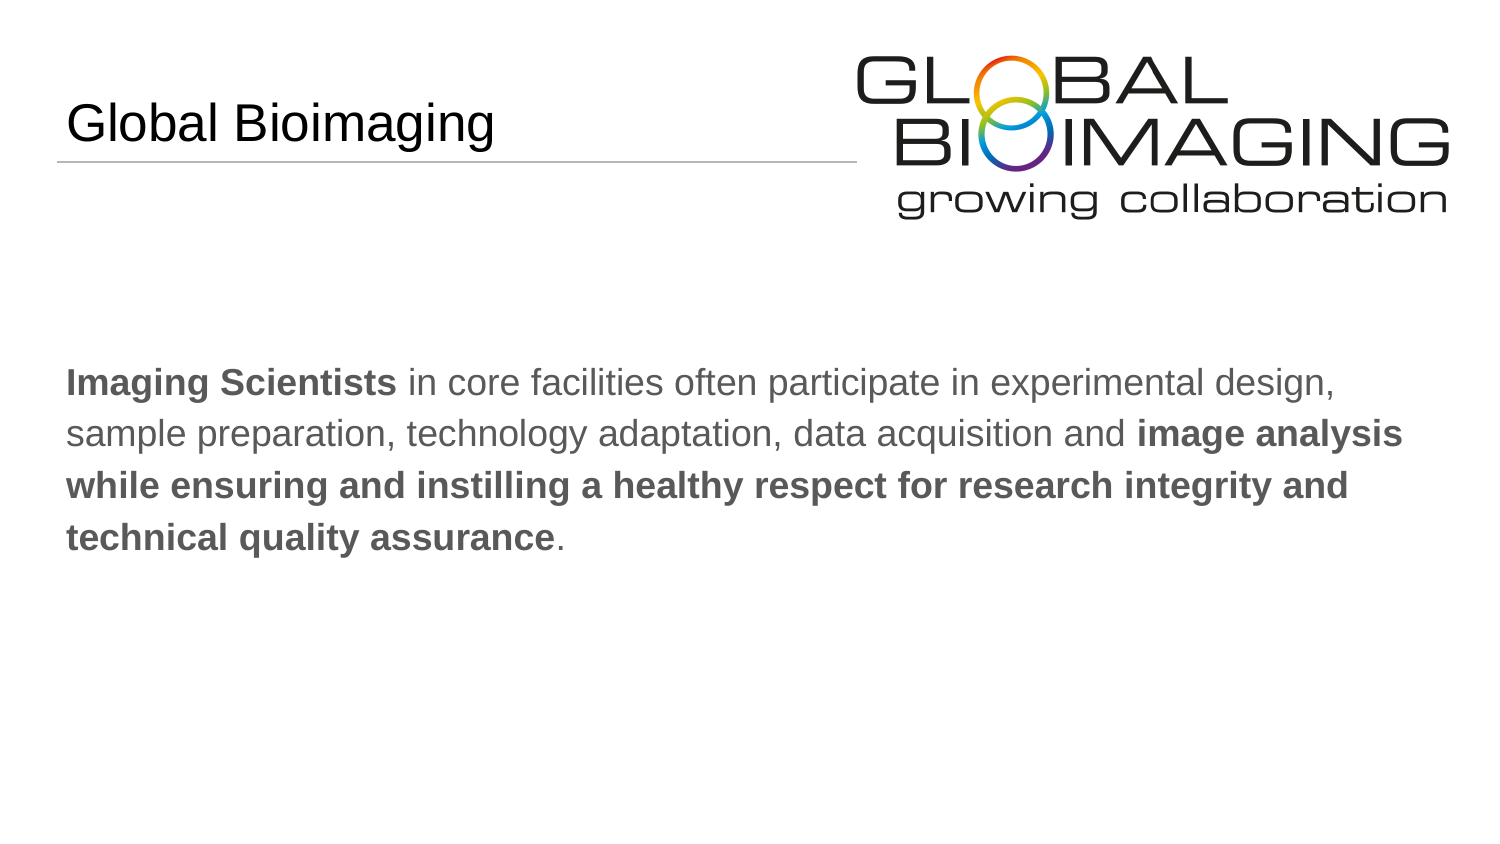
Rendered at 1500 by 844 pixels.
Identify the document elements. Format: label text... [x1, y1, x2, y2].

title Global Bioimaging [51, 72, 851, 167]
list Imaging Scientists in core facilities often participate in experimental design, sample preparation, technology adaptation, data acquisition and image analysis while ensuring and instilling a healthy respect for research integrity and technical quality assurance. [51, 189, 1449, 750]
picture [856, 28, 1450, 237]
